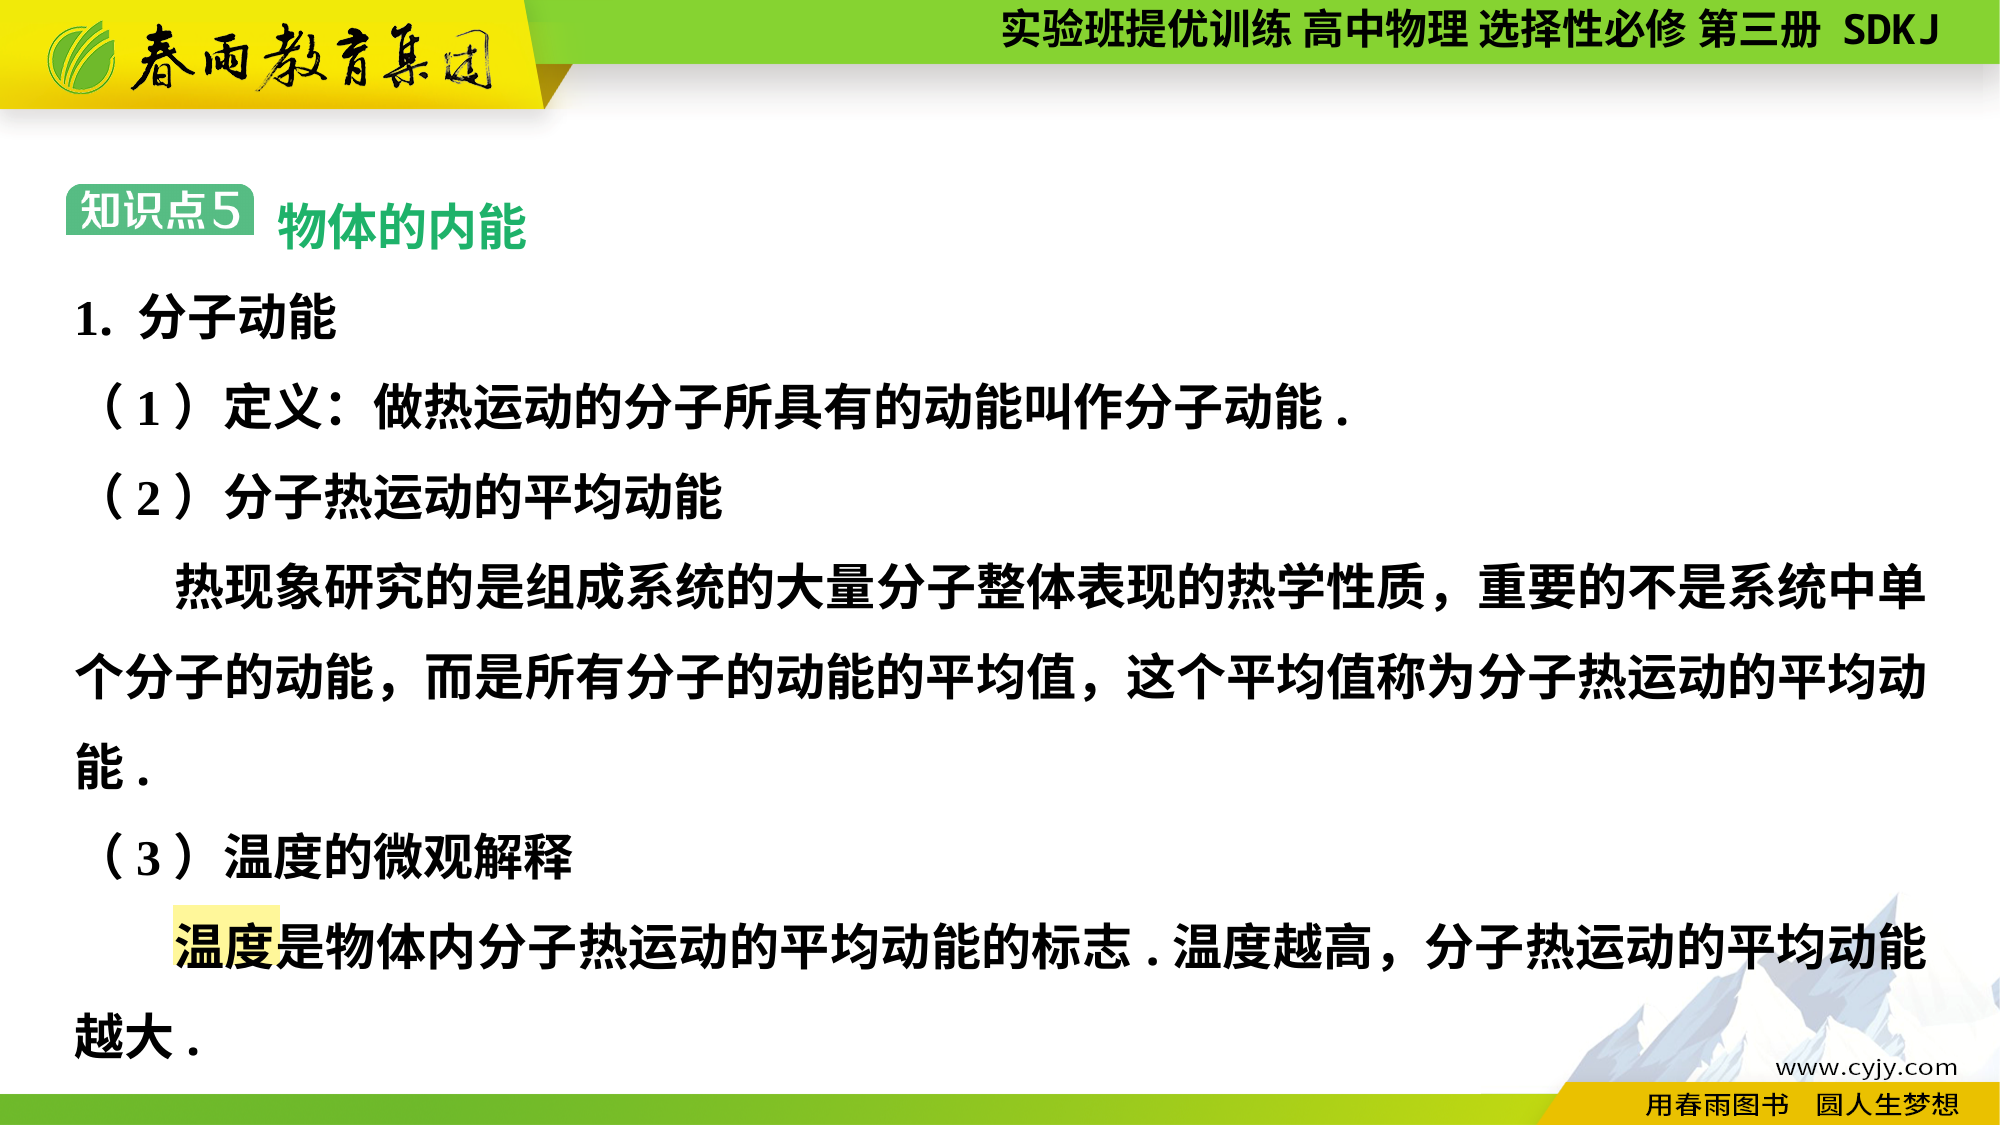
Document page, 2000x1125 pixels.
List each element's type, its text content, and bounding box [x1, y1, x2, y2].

picture [0, 0, 2000, 1125]
list 物体的内能 1. 分子动能 （1）定义：做热运动的分子所具有的动能叫作分子动能. （2）分子热运动的平均动能 热现象研究的是组成系统的大量分子整体表现的热学性质，重要的不是系统中单个分子的动能，而是所有分子的动能的平均值，这个平均值称为分子热运动的平均动能. （3）温度的微观解释 温度是物体内分子热运动的平均动能的标志.温度越高，分子热运动的平均动能越大. [59, 158, 1944, 1083]
